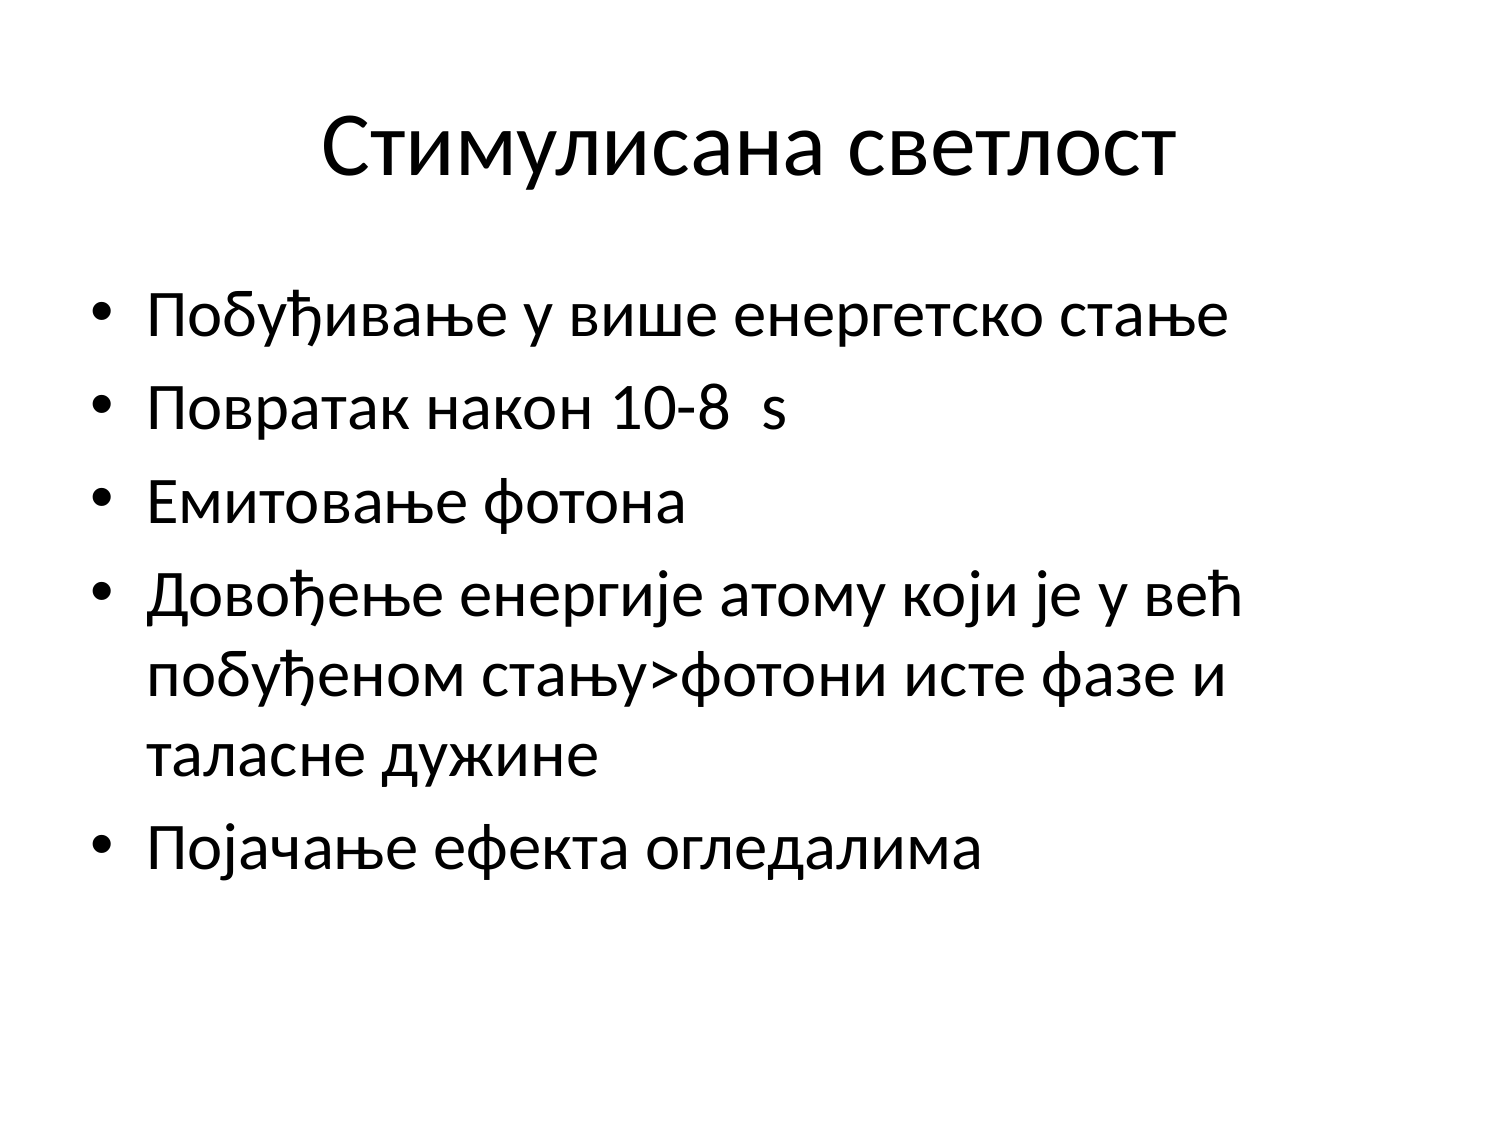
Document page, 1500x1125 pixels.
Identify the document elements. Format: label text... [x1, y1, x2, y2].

list Побуђивање у више енергетско стање Повратак након 10-8 s Емитовање фотона Довођење енергије атому који је у већ побуђеном стању>фотони исте фазе и таласне дужине Појачање ефекта огледалима [75, 262, 1425, 1005]
title Стимулисана светлост [75, 45, 1425, 233]
